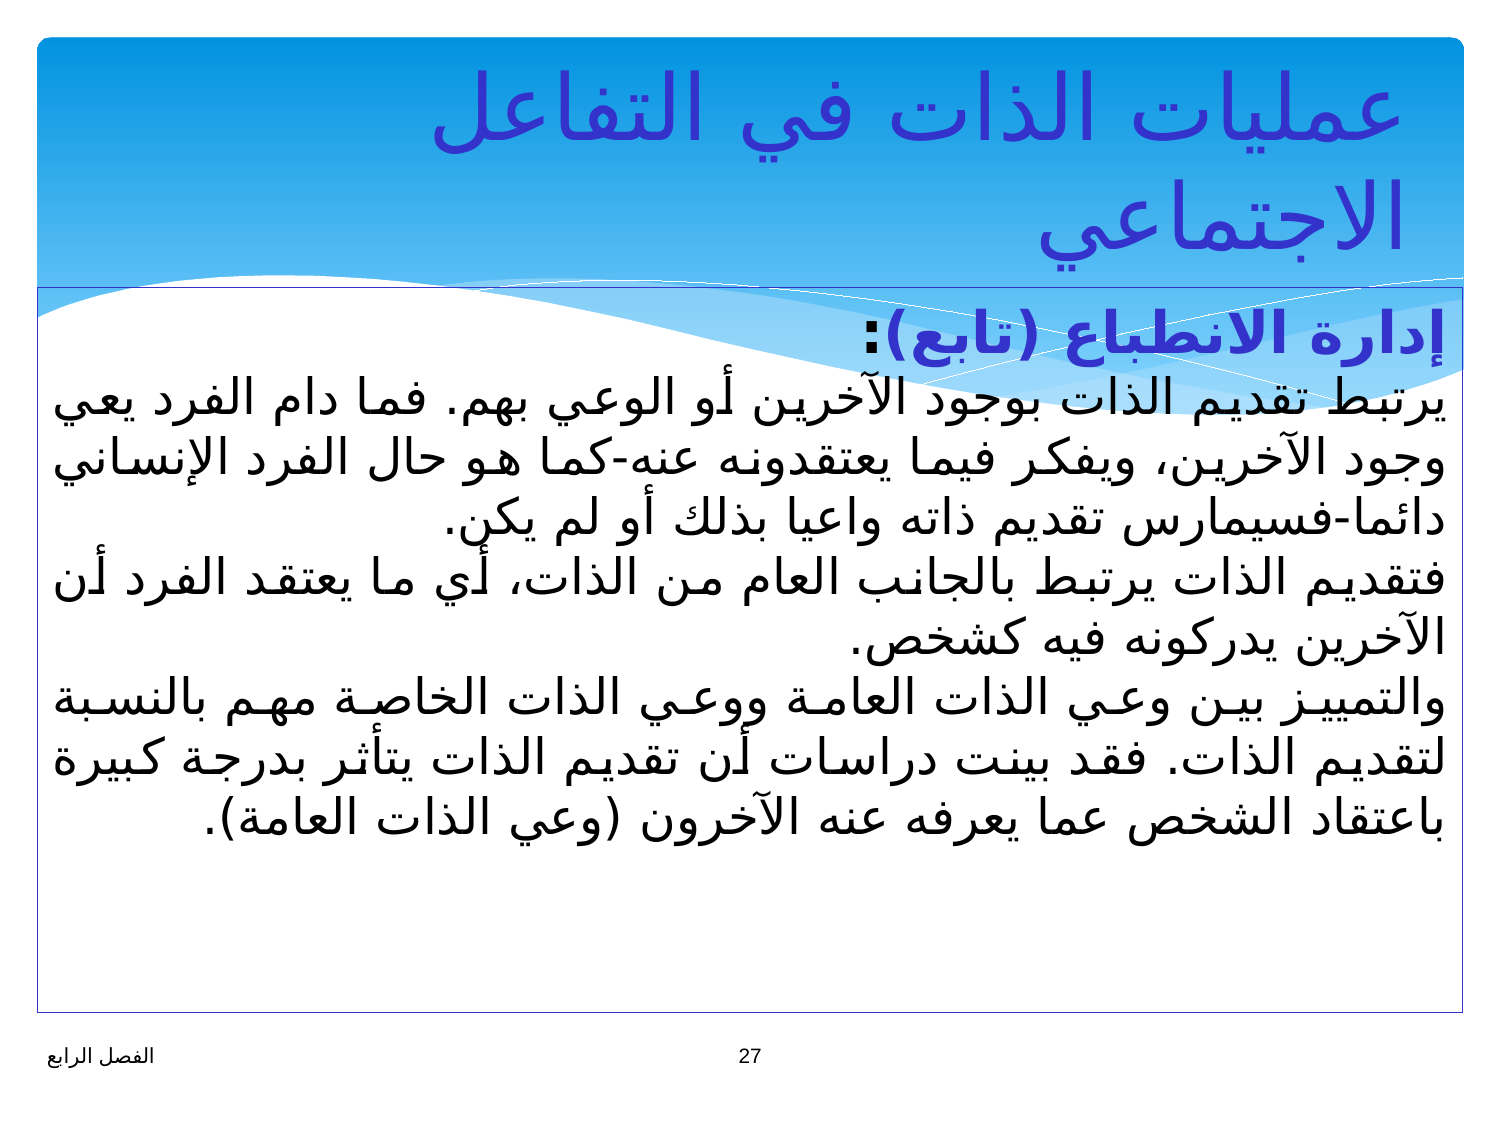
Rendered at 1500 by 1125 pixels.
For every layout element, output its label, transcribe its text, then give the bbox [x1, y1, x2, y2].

title عمليات الذات في التفاعل الاجتماعي [75, 55, 1425, 261]
list إدارة الانطباع (تابع): يرتبط تقديم الذات بوجود الآخرين أو الوعي بهم. فما دام الفرد يعي وجود الآخرين، ويفكر فيما يعتقدونه عنه-كما هو حال الفرد الإنساني دائما-فسيمارس تقديم ذاته واعيا بذلك أو لم يكن. فتقديم الذات يرتبط بالجانب العام من الذات، أي ما يعتقد الفرد أن الآخرين يدركونه فيه كشخص. والتمييز بين وعي الذات العامة ووعي الذات الخاصة مهم بالنسبة لتقديم الذات. فقد بينت دراسات أن تقديم الذات يتأثر بدرجة كبيرة باعتقاد الشخص عما يعرفه عنه الآخرون (وعي الذات العامة). [37, 287, 1463, 1013]
slide_number 27 [654, 1025, 846, 1086]
footer الفصل الرابع [31, 1025, 653, 1086]
